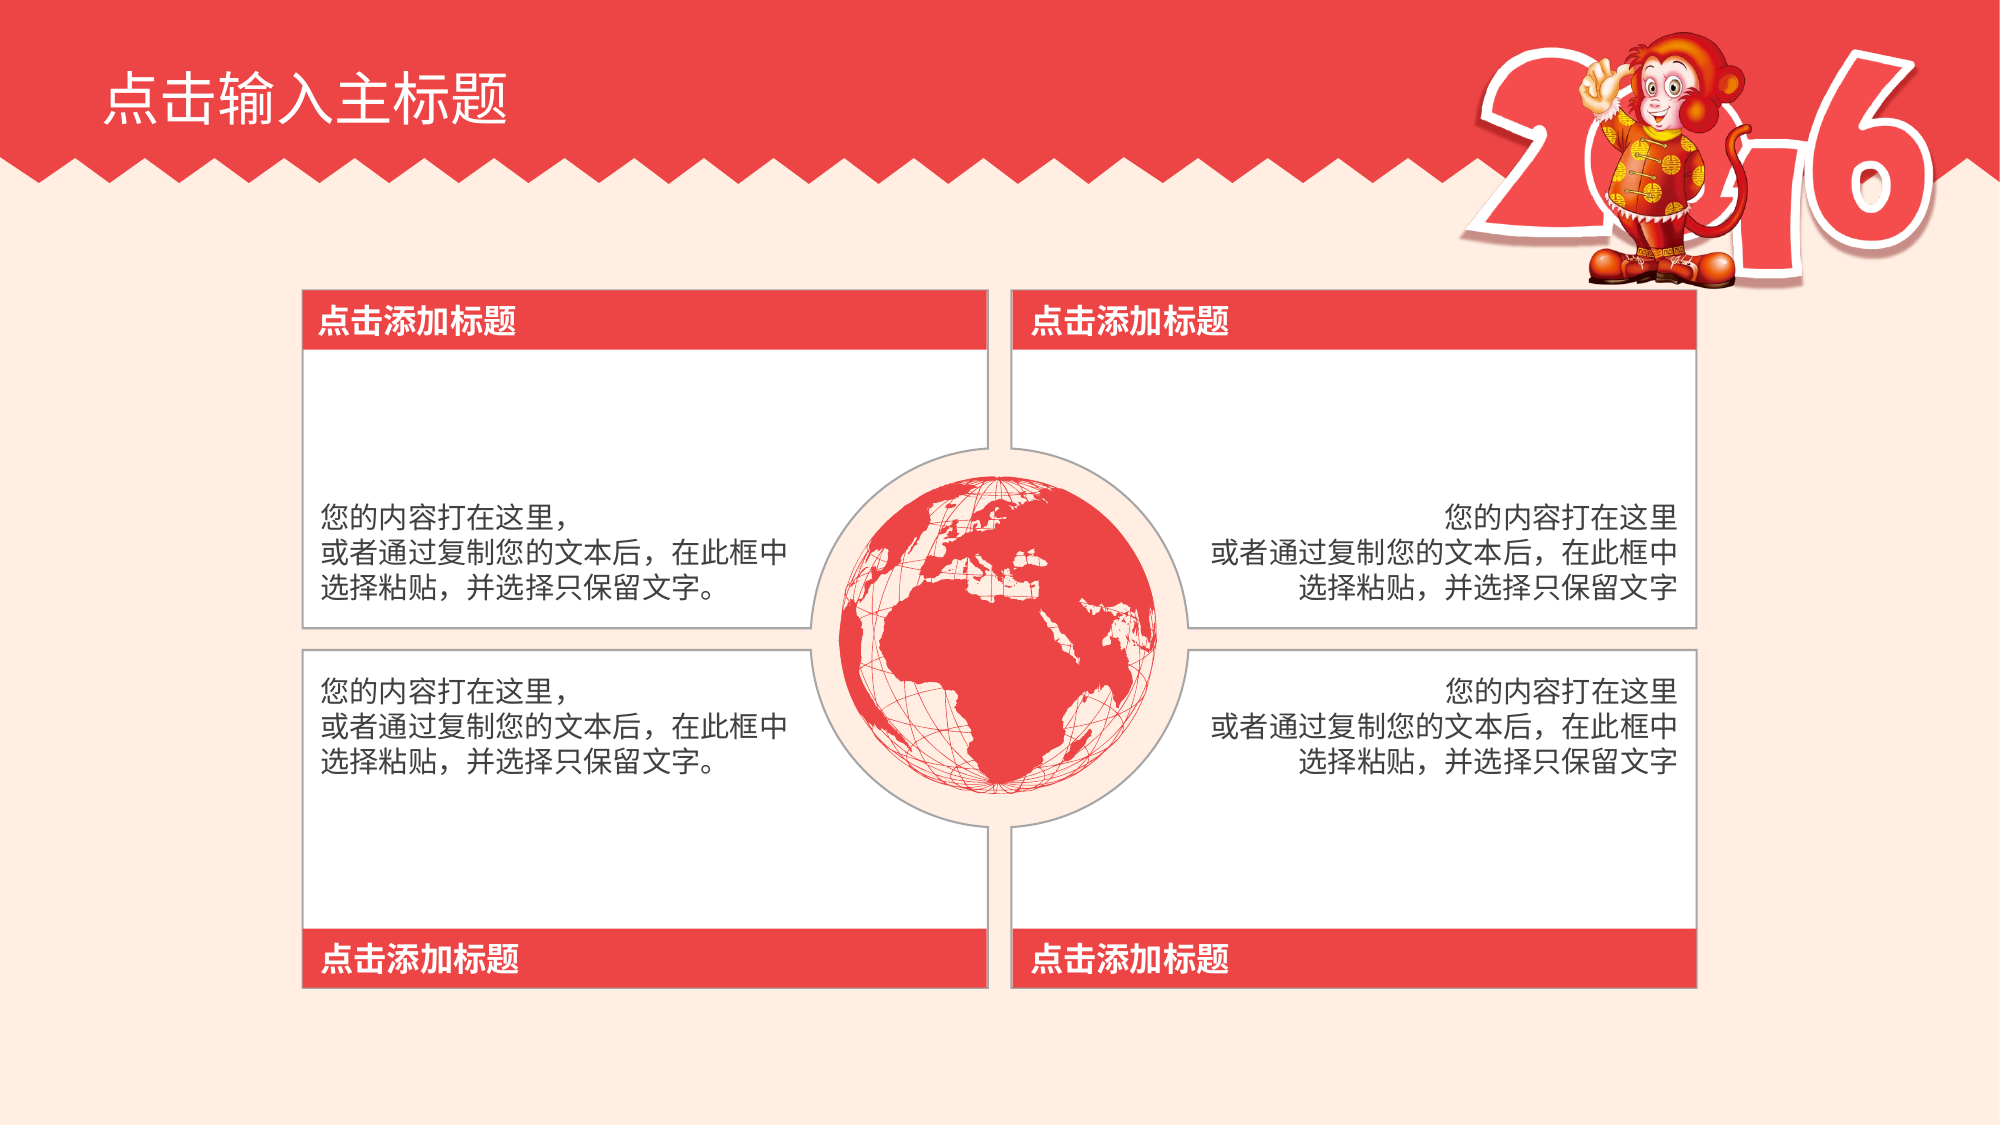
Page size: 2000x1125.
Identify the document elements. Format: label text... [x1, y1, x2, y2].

text_box 点击输入主标题 [86, 54, 525, 140]
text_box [838, 475, 1158, 795]
text_box 您的内容打在这里 或者通过复制您的文本后，在此框中 选择粘贴，并选择只保留文字 [1011, 650, 1697, 988]
picture [1454, 0, 2000, 450]
text_box 您的内容打在这里 或者通过复制您的文本后，在此框中 选择粘贴，并选择只保留文字 [1011, 290, 1697, 629]
text_box 您的内容打在这里， 或者通过复制您的文本后，在此框中 选择粘贴，并选择只保留文字。 [302, 290, 988, 629]
text_box 点击添加标题 [1012, 928, 1697, 988]
text_box 点击添加标题 [1012, 290, 1697, 350]
text_box 点击添加标题 [302, 928, 987, 988]
text_box 您的内容打在这里， 或者通过复制您的文本后，在此框中 选择粘贴，并选择只保留文字。 [302, 650, 988, 988]
text_box 点击添加标题 [302, 290, 987, 350]
